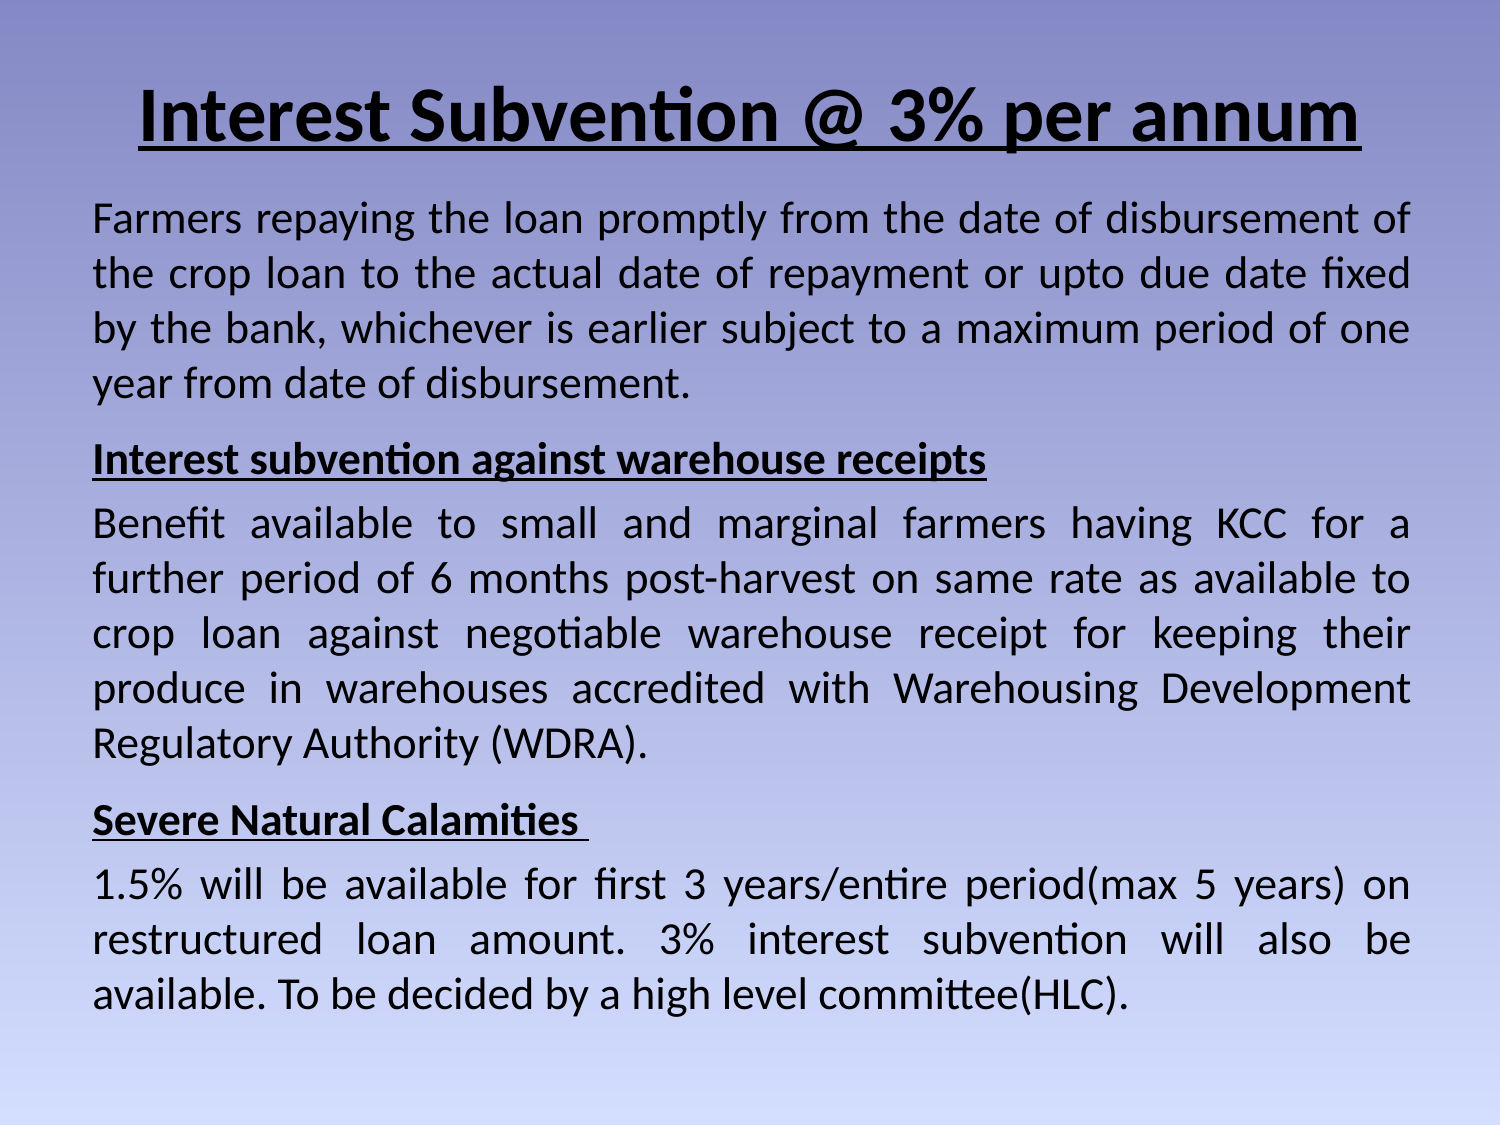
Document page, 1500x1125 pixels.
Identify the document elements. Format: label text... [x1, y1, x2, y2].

title Interest Subvention @ 3% per annum [75, 45, 1425, 175]
list Farmers repaying the loan promptly from the date of disbursement of the crop loan to the actual date of repayment or upto due date fixed by the bank, whichever is earlier subject to a maximum period of one year from date of disbursement. Interest subvention against warehouse receipts Benefit available to small and marginal farmers having KCC for a further period of 6 months post-harvest on same rate as available to crop loan against negotiable warehouse receipt for keeping their produce in warehouses accredited with Warehousing Development Regulatory Authority (WDRA). Severe Natural Calamities 1.5% will be available for first 3 years/entire period(max 5 years) on restructured loan amount. 3% interest subvention will also be available. To be decided by a high level committee(HLC). [77, 179, 1428, 1068]
